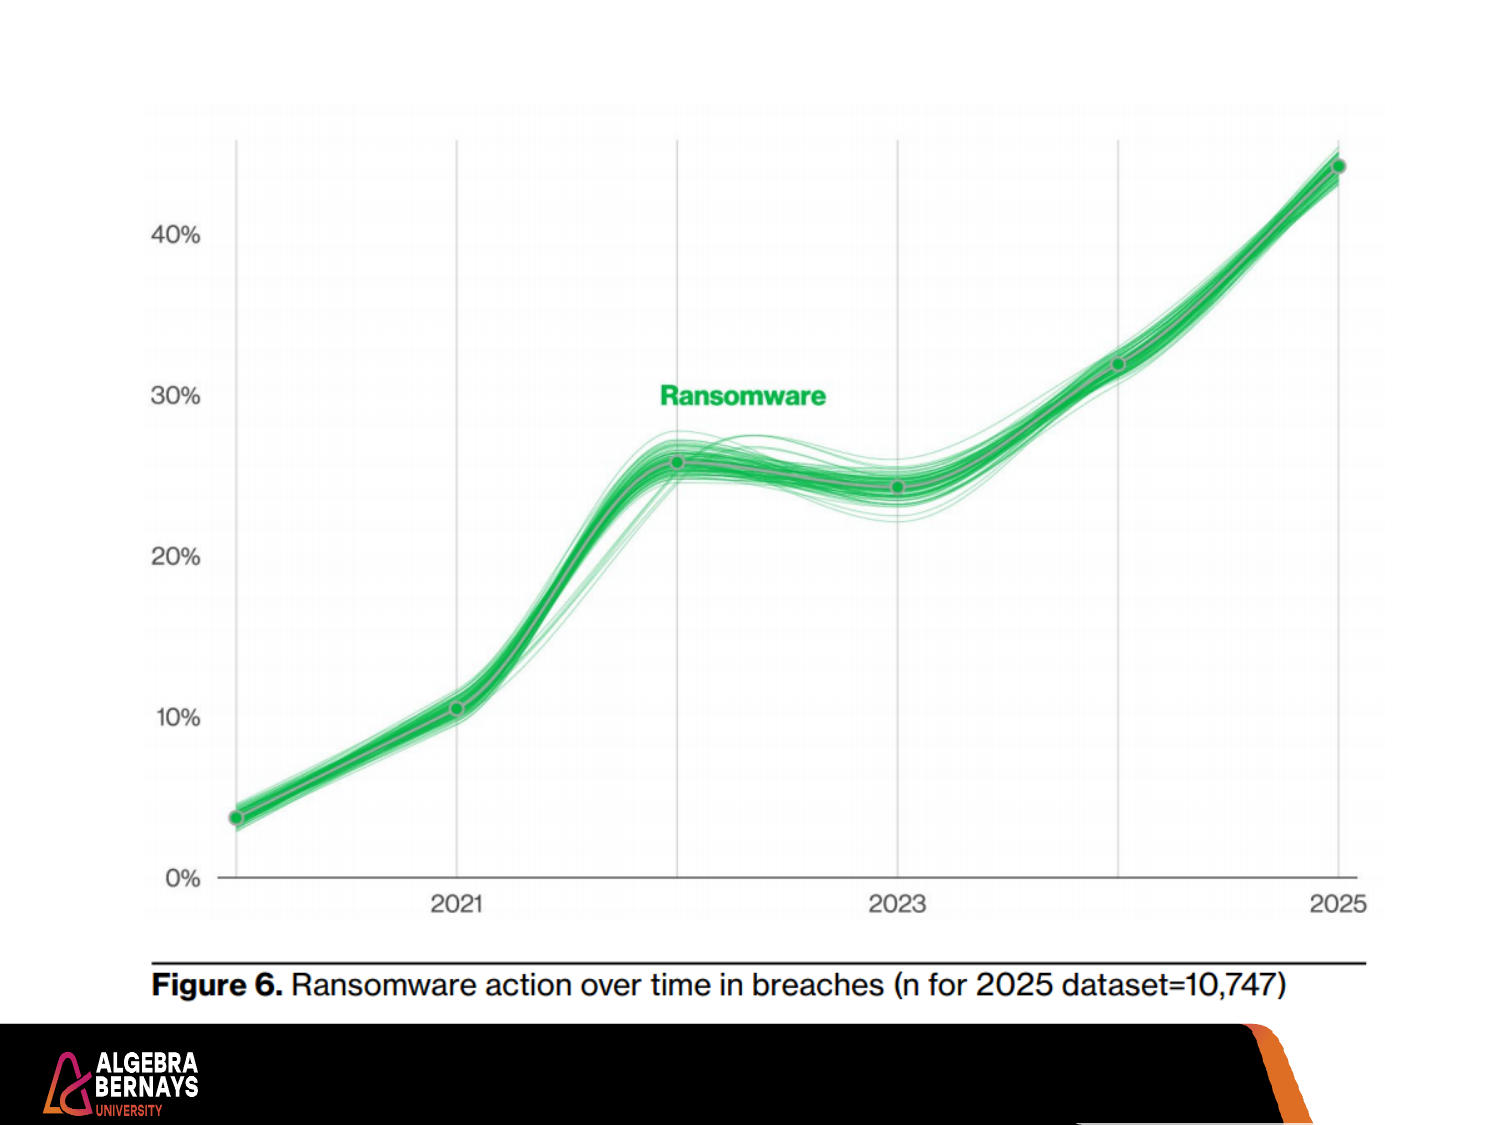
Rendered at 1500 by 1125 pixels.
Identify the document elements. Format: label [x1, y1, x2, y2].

picture [0, 102, 1468, 1125]
